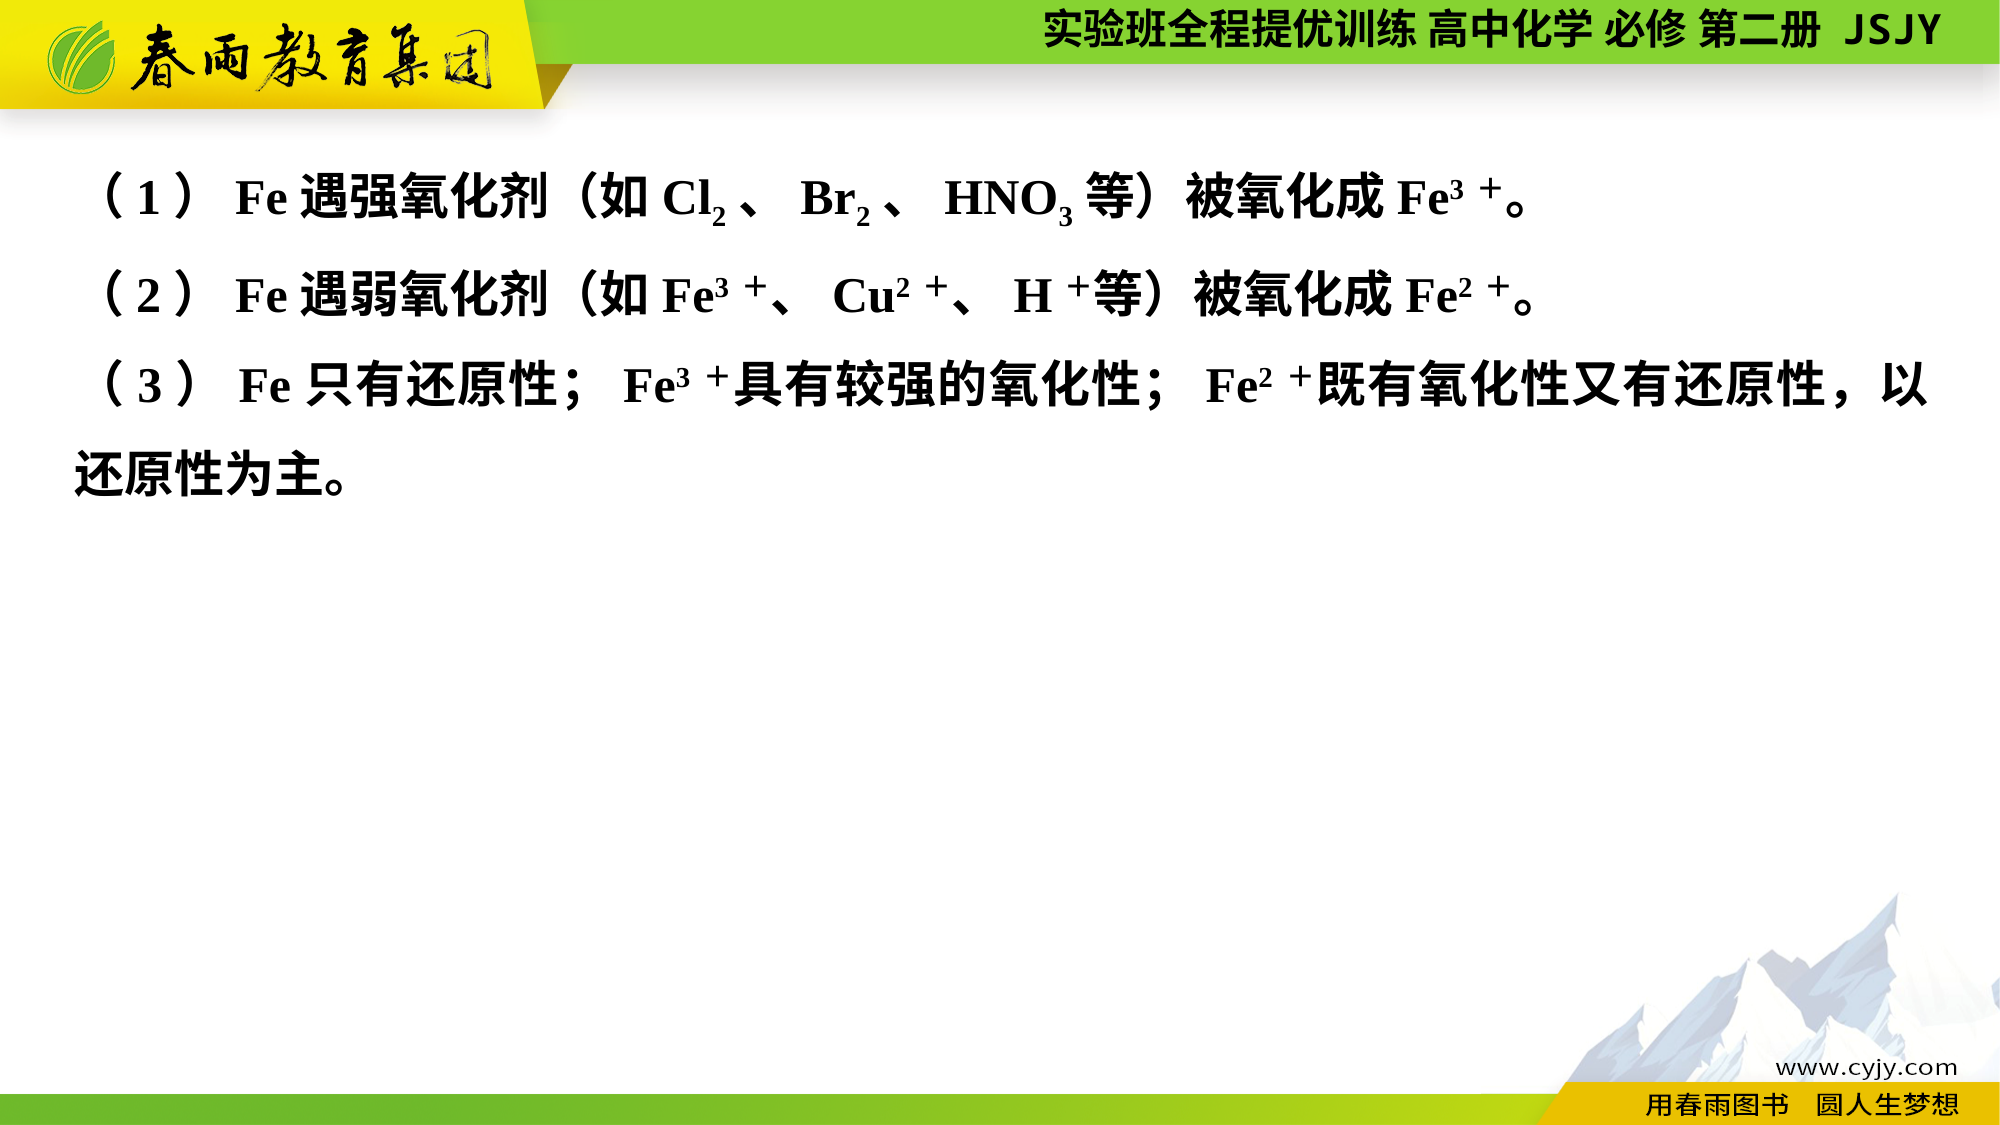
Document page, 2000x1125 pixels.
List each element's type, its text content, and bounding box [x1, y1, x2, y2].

picture [0, 0, 2000, 1125]
list （1）Fe遇强氧化剂（如Cl2、Br2、HNO3等）被氧化成Fe3＋。 （2）Fe遇弱氧化剂（如Fe3＋、Cu2＋、H＋等）被氧化成Fe2＋。 （3）Fe只有还原性；Fe3＋具有较强的氧化性；Fe2＋既有氧化性又有还原性，以还原性为主。 [59, 122, 1944, 490]
